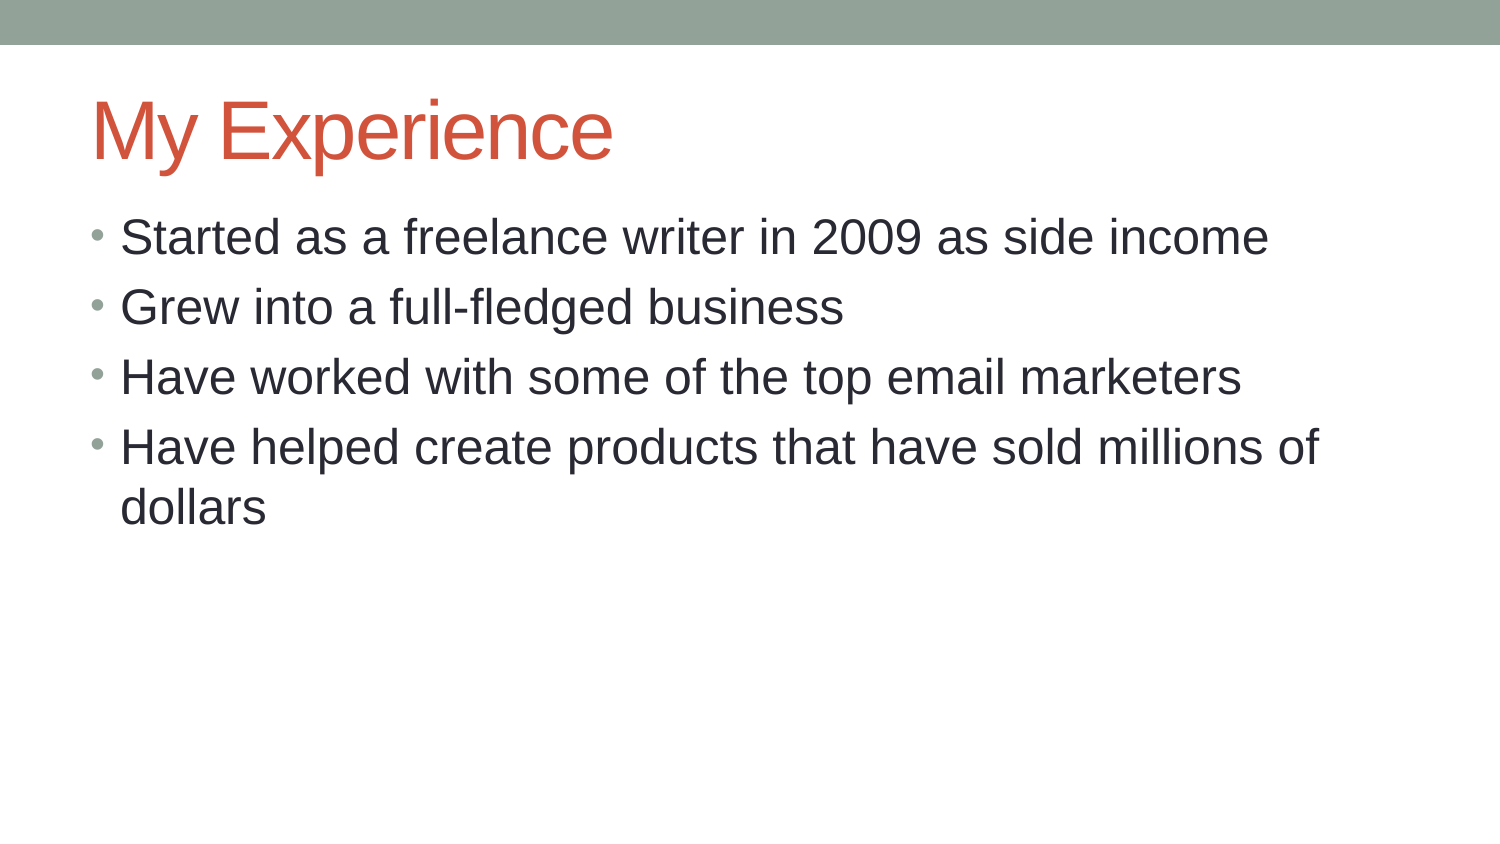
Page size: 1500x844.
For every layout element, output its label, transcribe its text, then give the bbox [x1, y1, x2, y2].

list Started as a freelance writer in 2009 as side income Grew into a full-fledged business Have worked with some of the top email marketers Have helped create products that have sold millions of dollars [75, 196, 1425, 797]
title My Experience [75, 65, 1425, 188]
